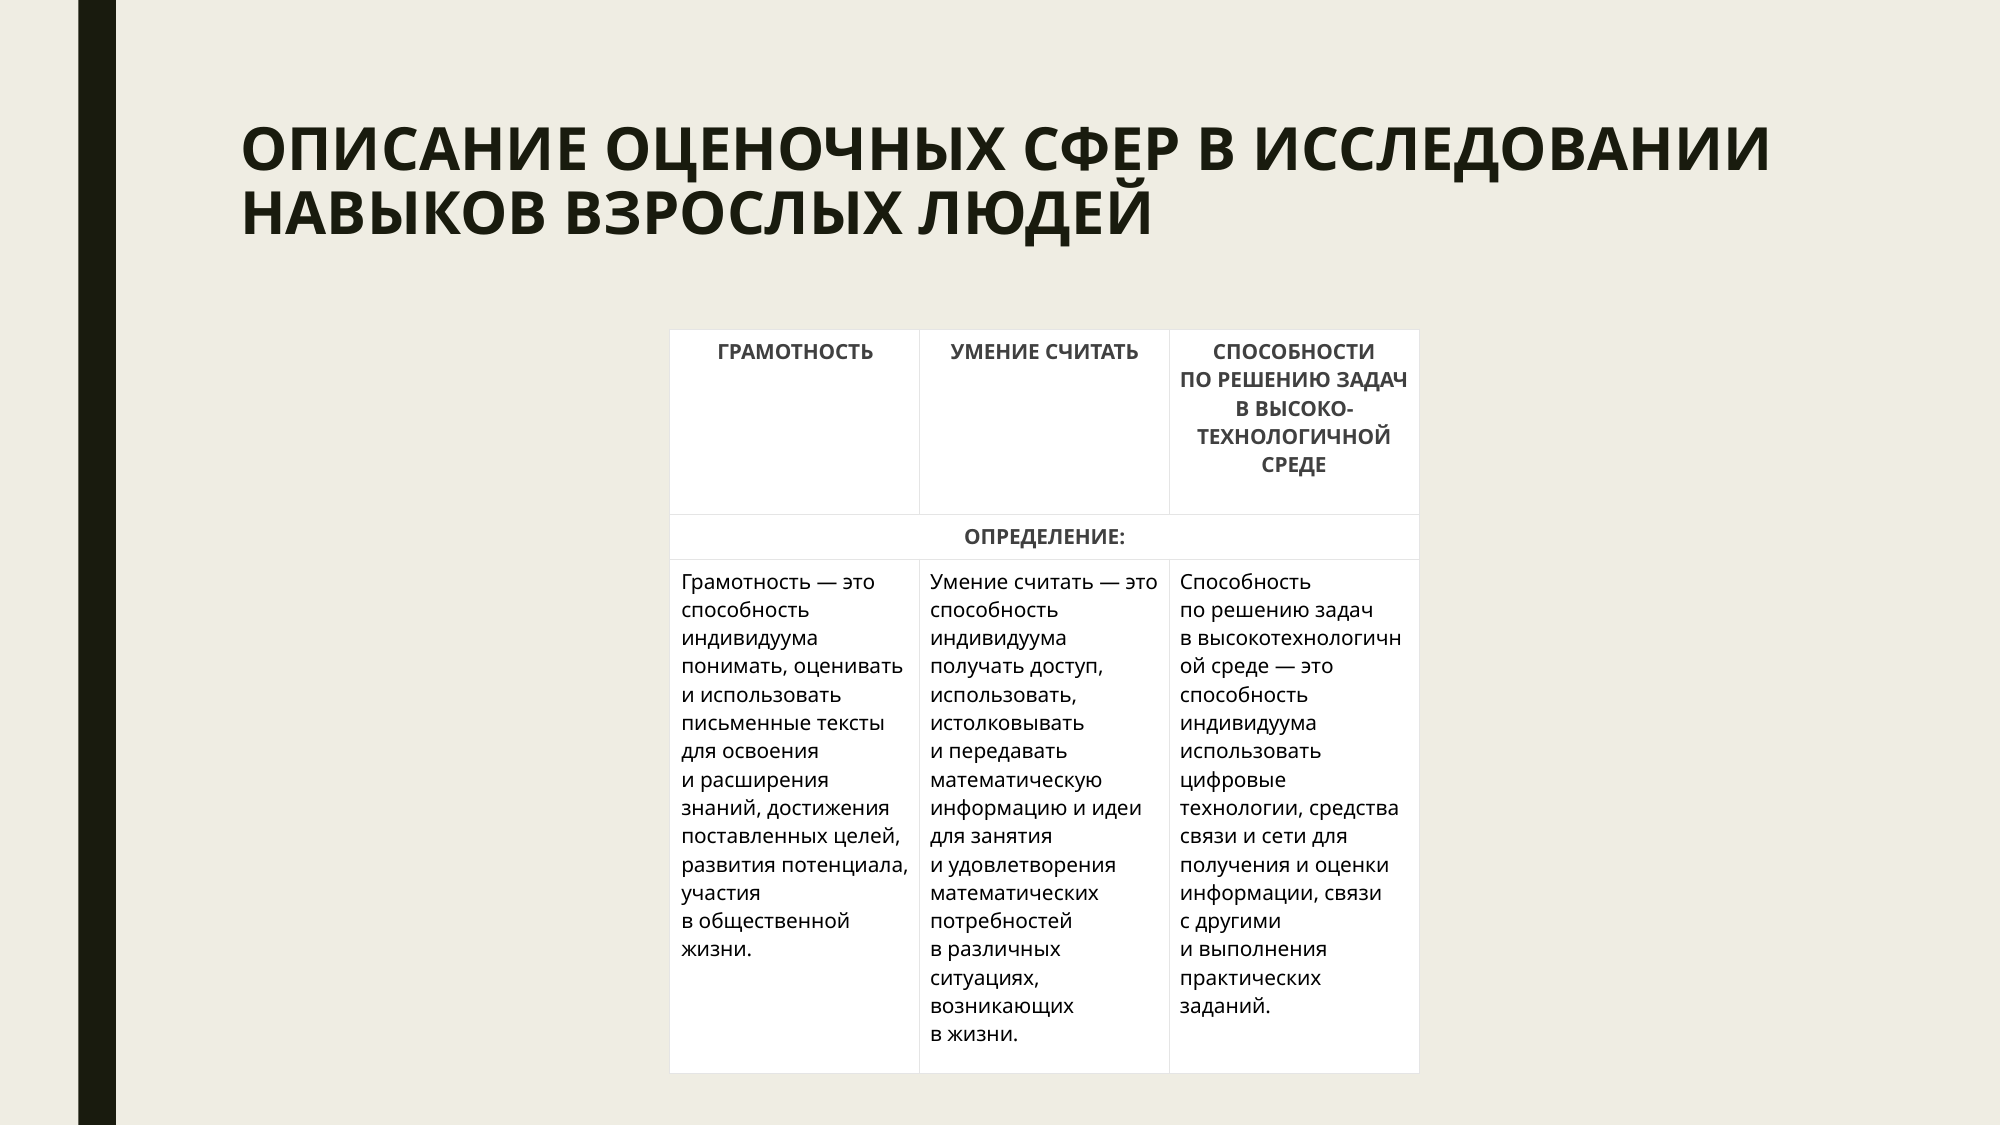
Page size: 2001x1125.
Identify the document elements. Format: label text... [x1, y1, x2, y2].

table_header УМЕНИЕ СЧИТАТЬ [920, 330, 1169, 514]
table_header ГРАМОТНОСТЬ [670, 330, 919, 514]
table_header СПОСОБНОСТИ ПО РЕШЕНИЮ ЗАДАЧ В ВЫСОКО-ТЕХНОЛОГИЧНОЙ СРЕДЕ [1170, 330, 1419, 514]
table_cell ОПРЕДЕЛЕНИЕ: [670, 515, 1419, 559]
table_cell Способность по решению задач в высокотехнологичной среде — это способность индивидуума использовать цифровые технологии, средства связи и сети для получения и оценки информации, связи с другими и выполнения практических заданий. [1170, 560, 1419, 1073]
table_cell Грамотность — это способность индивидуума понимать, оценивать и использовать письменные тексты для освоения и расширения знаний, достижения поставленных целей, развития потенциала, участия в общественной жизни. [670, 560, 919, 1073]
title ОПИСАНИЕ ОЦЕНОЧНЫХ СФЕР В ИССЛЕДОВАНИИ НАВЫКОВ ВЗРОСЛЫХ ЛЮДЕЙ [225, 112, 1800, 357]
table_cell Умение считать — это способность индивидуума получать доступ, использовать, истолковывать и передавать математическую информацию и идеи для занятия и удовлетворения математических потребностей в различных ситуациях, возникающих в жизни. [920, 560, 1169, 1073]
